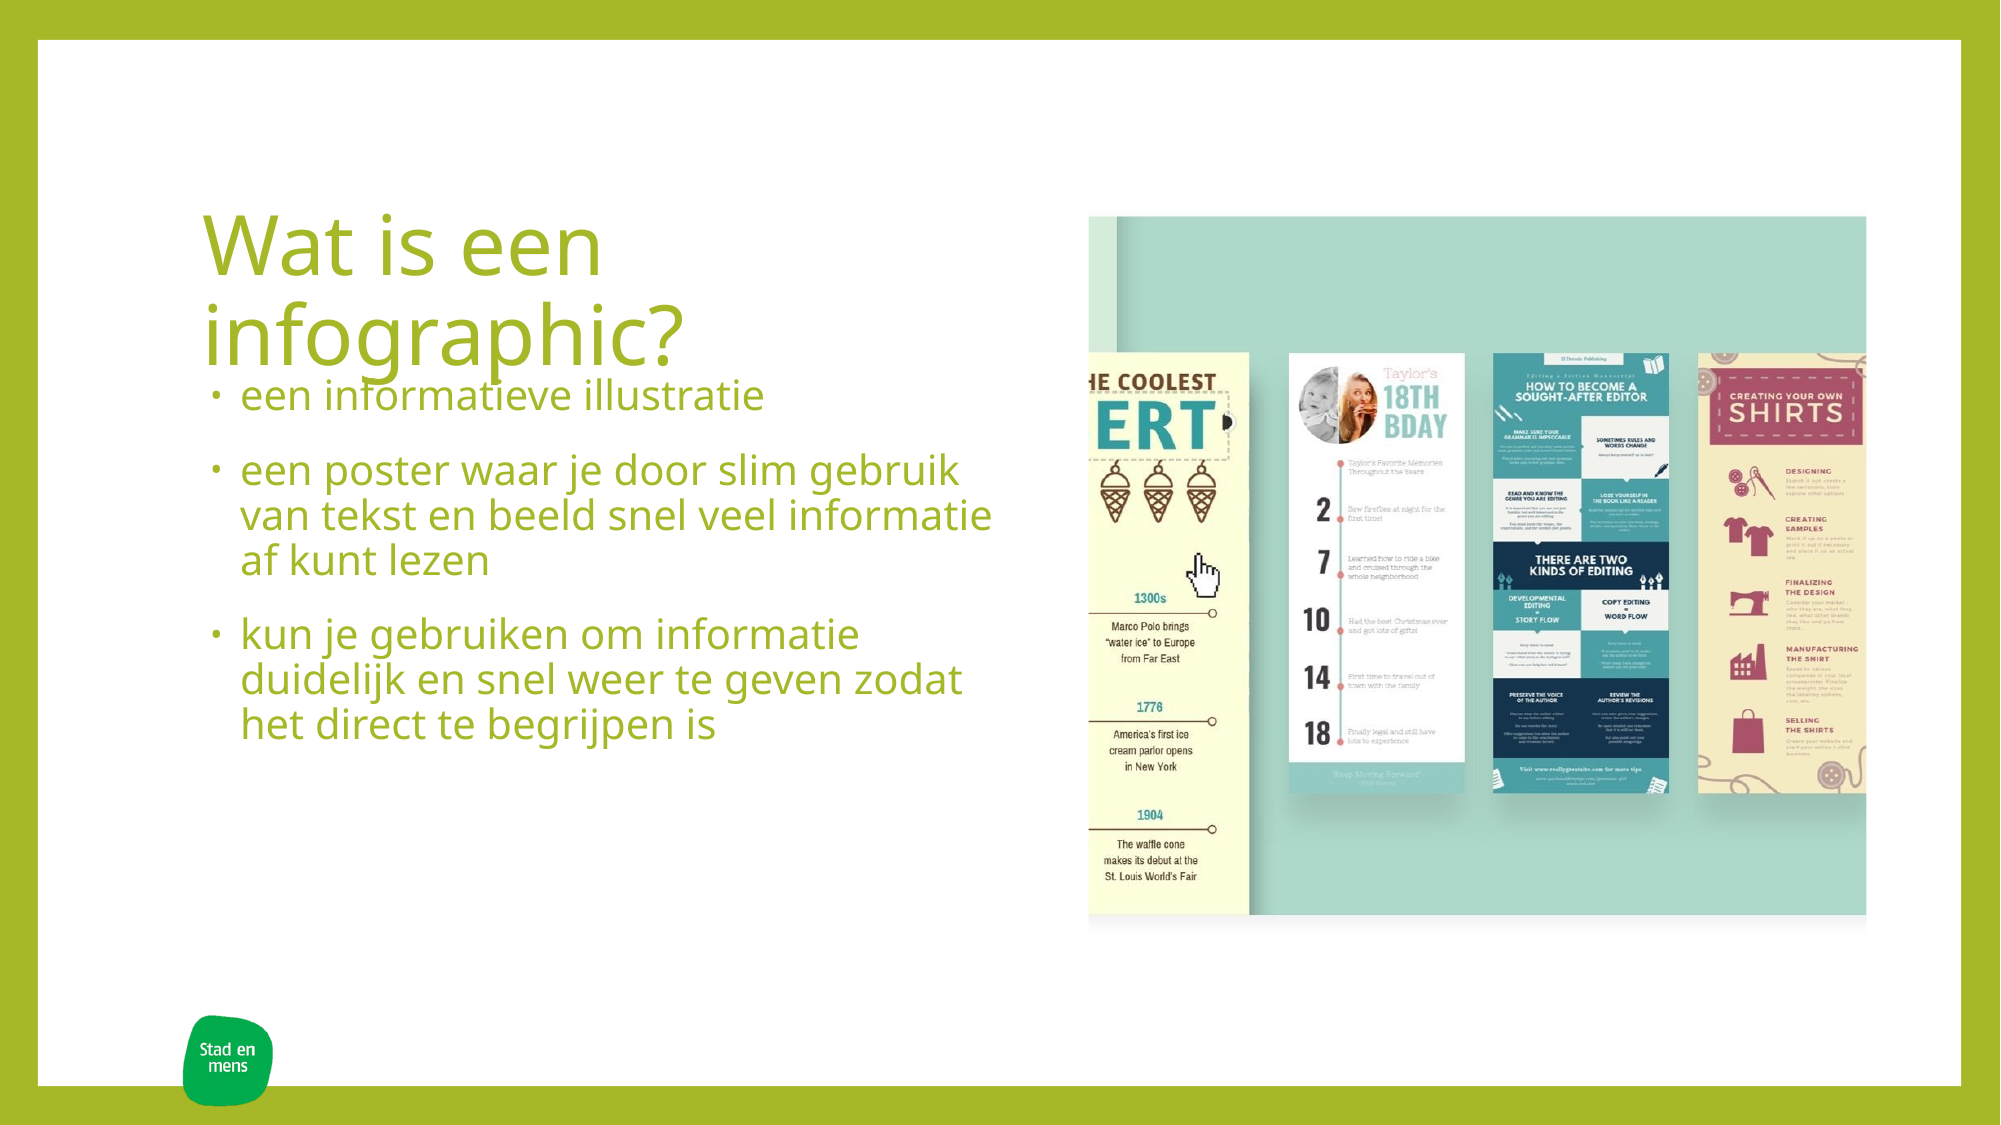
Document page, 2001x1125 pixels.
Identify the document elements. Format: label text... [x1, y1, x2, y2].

picture [179, 1013, 273, 1110]
title Wat is een infographic? [187, 175, 1041, 413]
list een informatieve illustratie een poster waar je door slim gebruik van tekst en beeld snel veel informatie af kunt lezen kun je gebruiken om informatie duidelijk en snel weer te geven zodat het direct te begrijpen is [187, 367, 1022, 950]
picture [1088, 202, 1867, 941]
